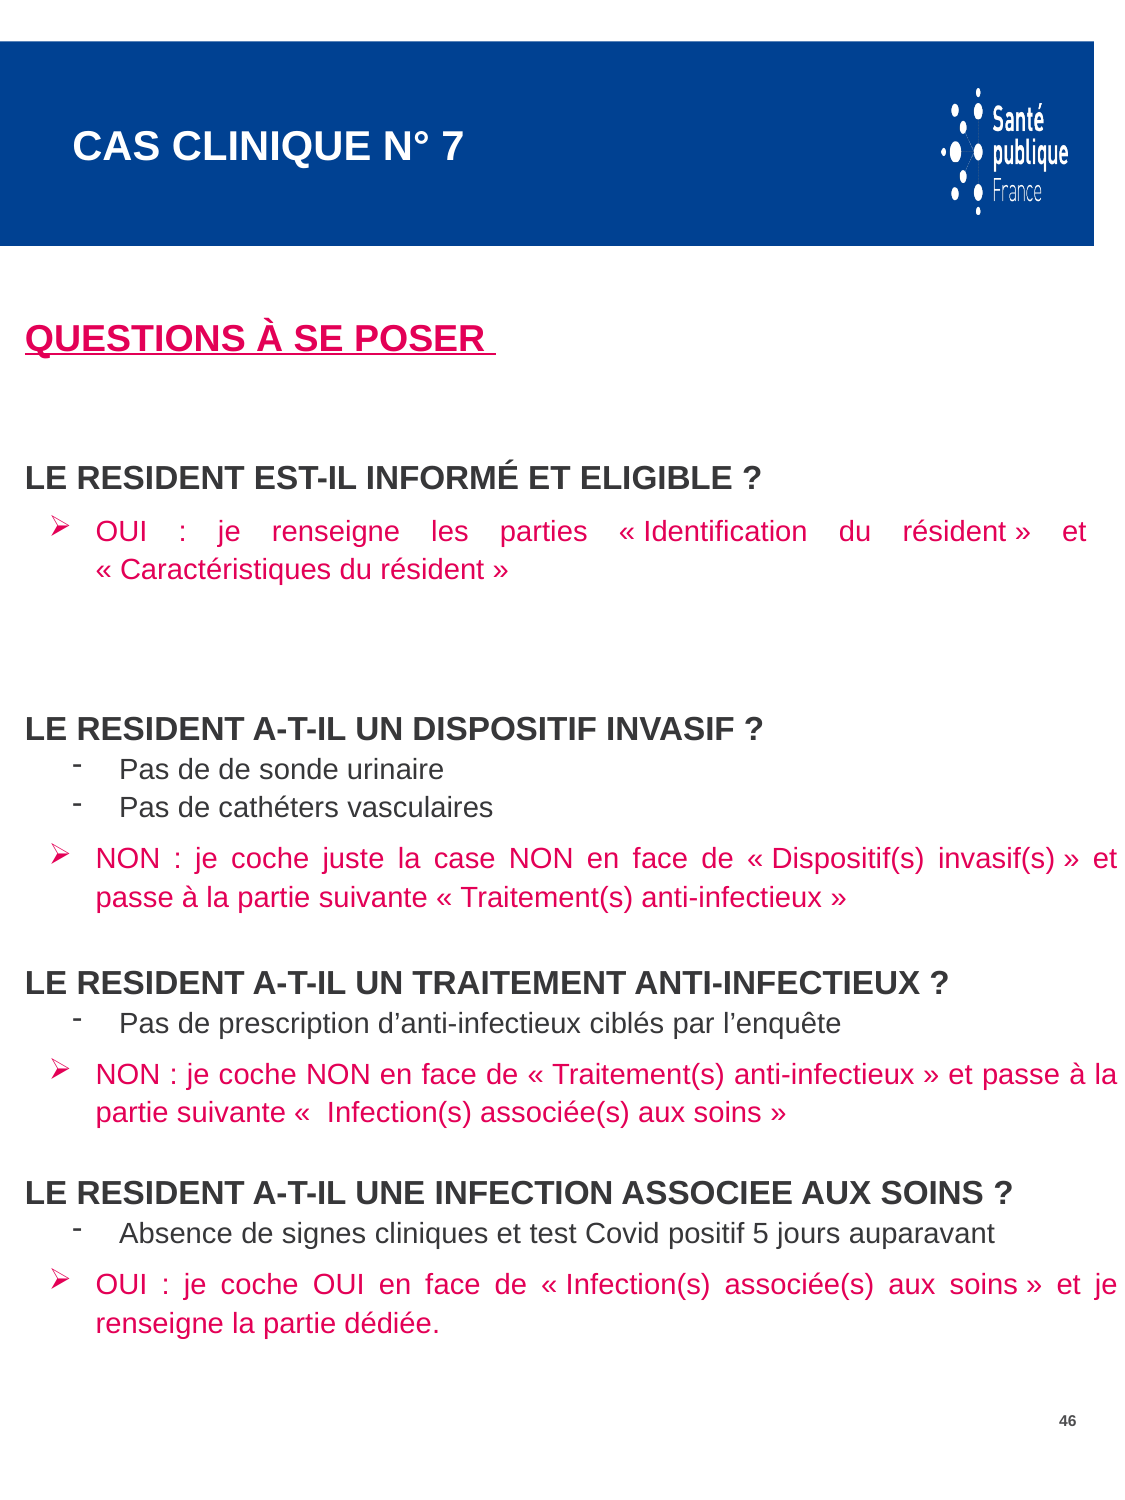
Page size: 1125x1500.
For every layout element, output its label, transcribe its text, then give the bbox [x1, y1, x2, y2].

list Questions à se poser LE Resident EST-IL informé et eligible ? OUI : je renseigne les parties « Identification du résident » et « Caractéristiques du résident » Le RESIDENT A-T-il un Dispositif invasif ? Pas de de sonde urinaire Pas de cathéters vasculaires NON : je coche juste la case NON en face de « Dispositif(s) invasif(s) » et passe à la partie suivante « Traitement(s) anti-infectieux » LE RESIDENT A-T-il UN TRAITEMENT ANTI-INFECTIEUX ? Pas de prescription d’anti-infectieux ciblés par l’enquête NON : je coche NON en face de « Traitement(s) anti-infectieux » et passe à la partie suivante « Infection(s) associée(s) aux soins » LE RESIDENT A-T-IL UNE INFECTION ASSOCIEE aux soins ? Absence de signes cliniques et test Covid positif 5 jours auparavant OUI : je coche OUI en face de « Infection(s) associée(s) aux soins » et je renseigne la partie dédiée. [19, 309, 1125, 1500]
title Cas clinique N° 7 [66, 41, 908, 246]
picture [941, 88, 1068, 215]
